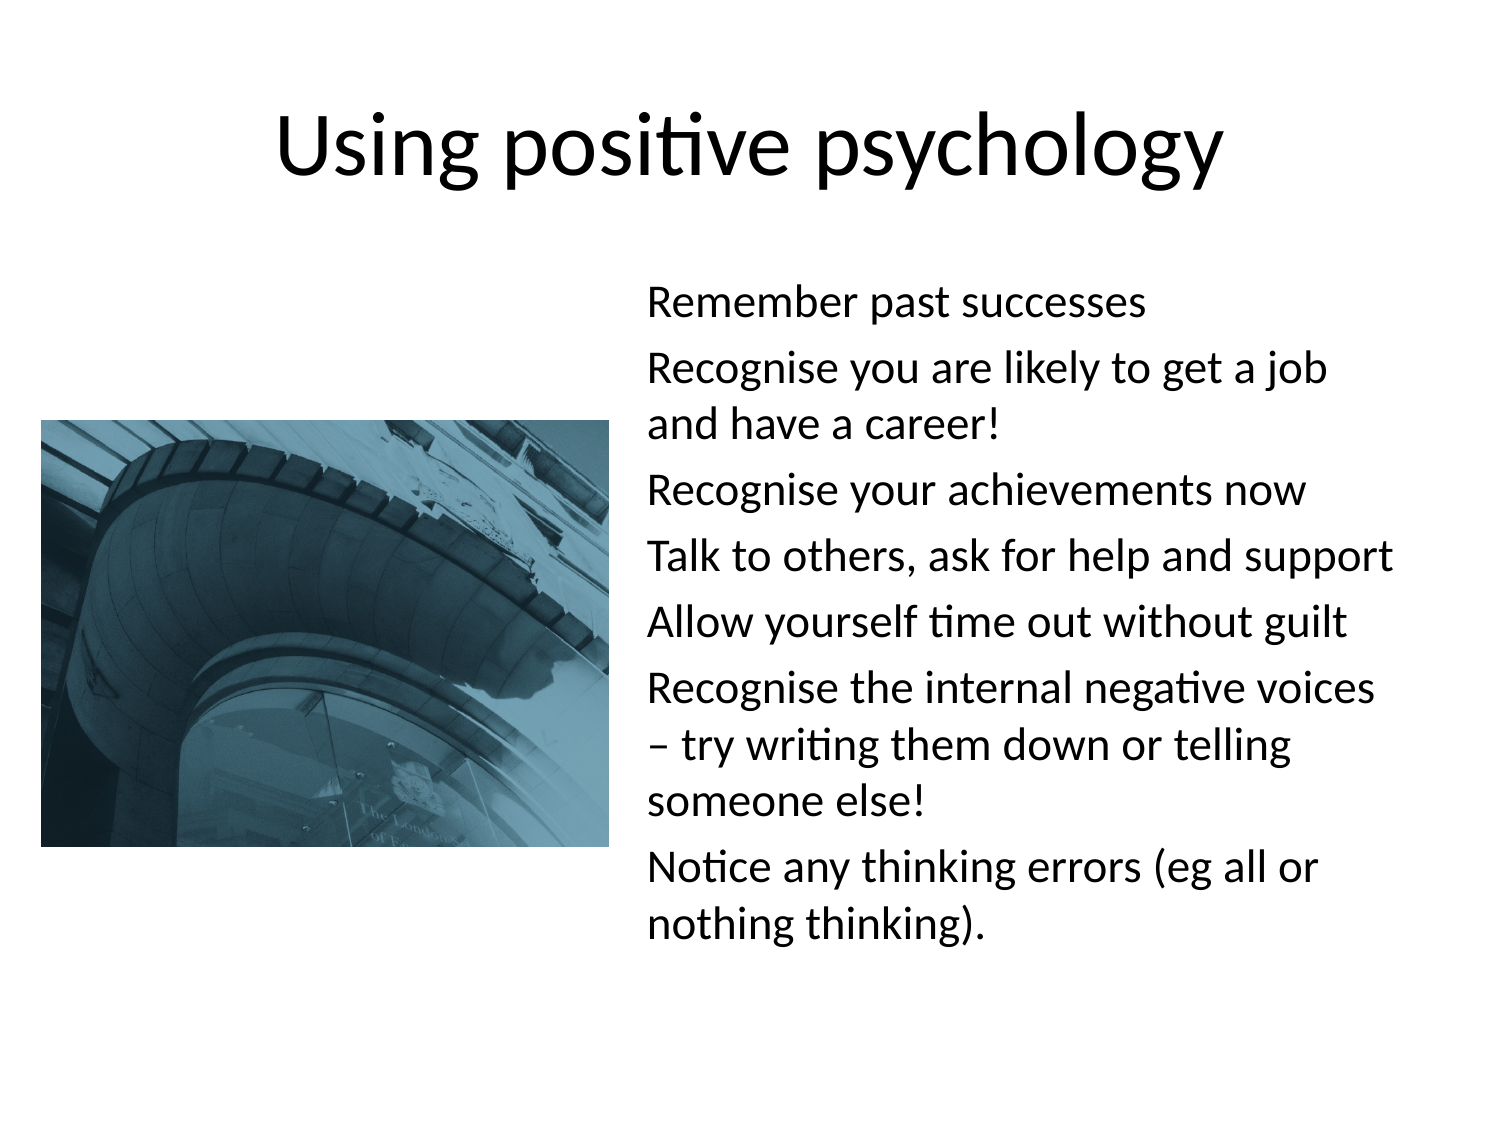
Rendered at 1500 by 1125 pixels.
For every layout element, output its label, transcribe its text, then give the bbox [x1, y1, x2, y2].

title Using positive psychology [75, 45, 1425, 233]
list [301, 680, 1500, 1006]
picture [40, 420, 609, 847]
list Remember past successes Recognise you are likely to get a job and have a career! Recognise your achievements now Talk to others, ask for help and support Allow yourself time out without guilt Recognise the internal negative voices – try writing them down or telling someone else! Notice any thinking errors (eg all or nothing thinking). [631, 262, 1425, 680]
